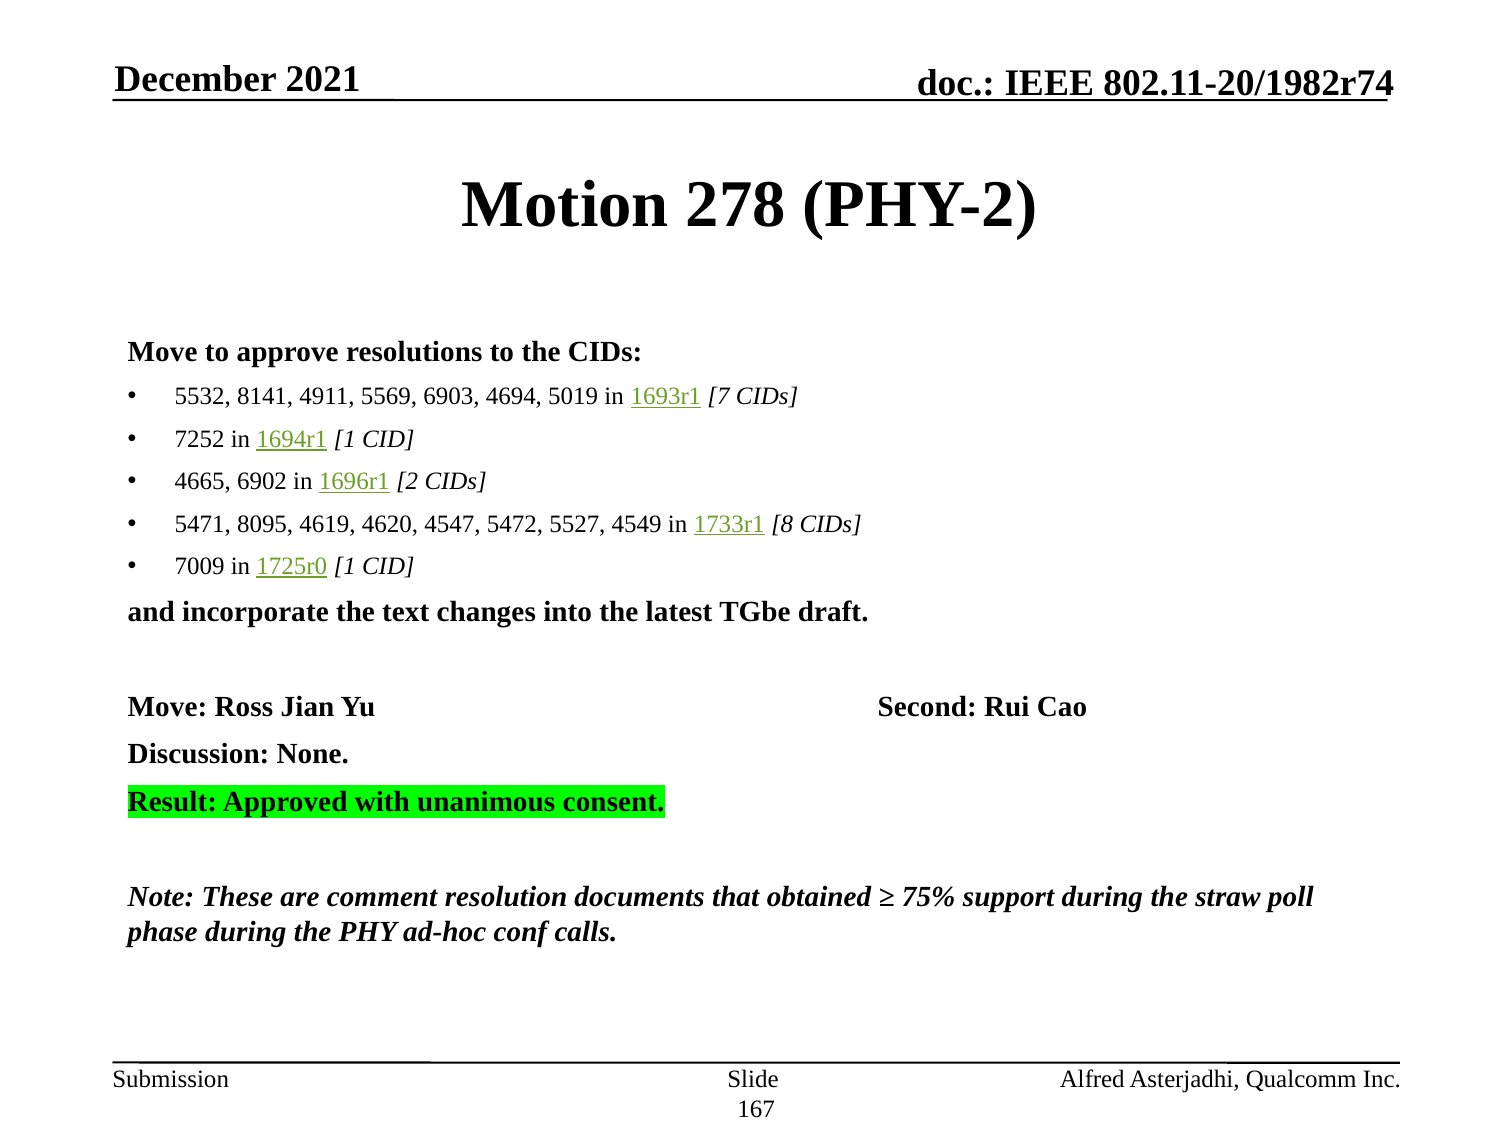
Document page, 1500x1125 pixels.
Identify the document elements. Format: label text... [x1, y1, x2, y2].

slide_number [114, 54, 423, 100]
list Move to approve resolutions to the CIDs: 5532, 8141, 4911, 5569, 6903, 4694, 5019 in 1693r1 [7 CIDs] 7252 in 1694r1 [1 CID] 4665, 6902 in 1696r1 [2 CIDs] 5471, 8095, 4619, 4620, 4547, 5472, 5527, 4549 in 1733r1 [8 CIDs] 7009 in 1725r0 [1 CID] and incorporate the text changes into the latest TGbe draft. Move: Ross Jian Yu Second: Rui Cao Discussion: None. Result: Approved with unanimous consent. Note: These are comment resolution documents that obtained ≥ 75% support during the straw poll phase during the PHY ad-hoc conf calls. [112, 324, 1388, 1063]
footer Alfred Asterjadhi, Qualcomm Inc. [878, 1061, 1402, 1093]
slide_number Slide 167 [712, 1061, 800, 1123]
title Motion 278 (PHY-2) [112, 112, 1388, 288]
